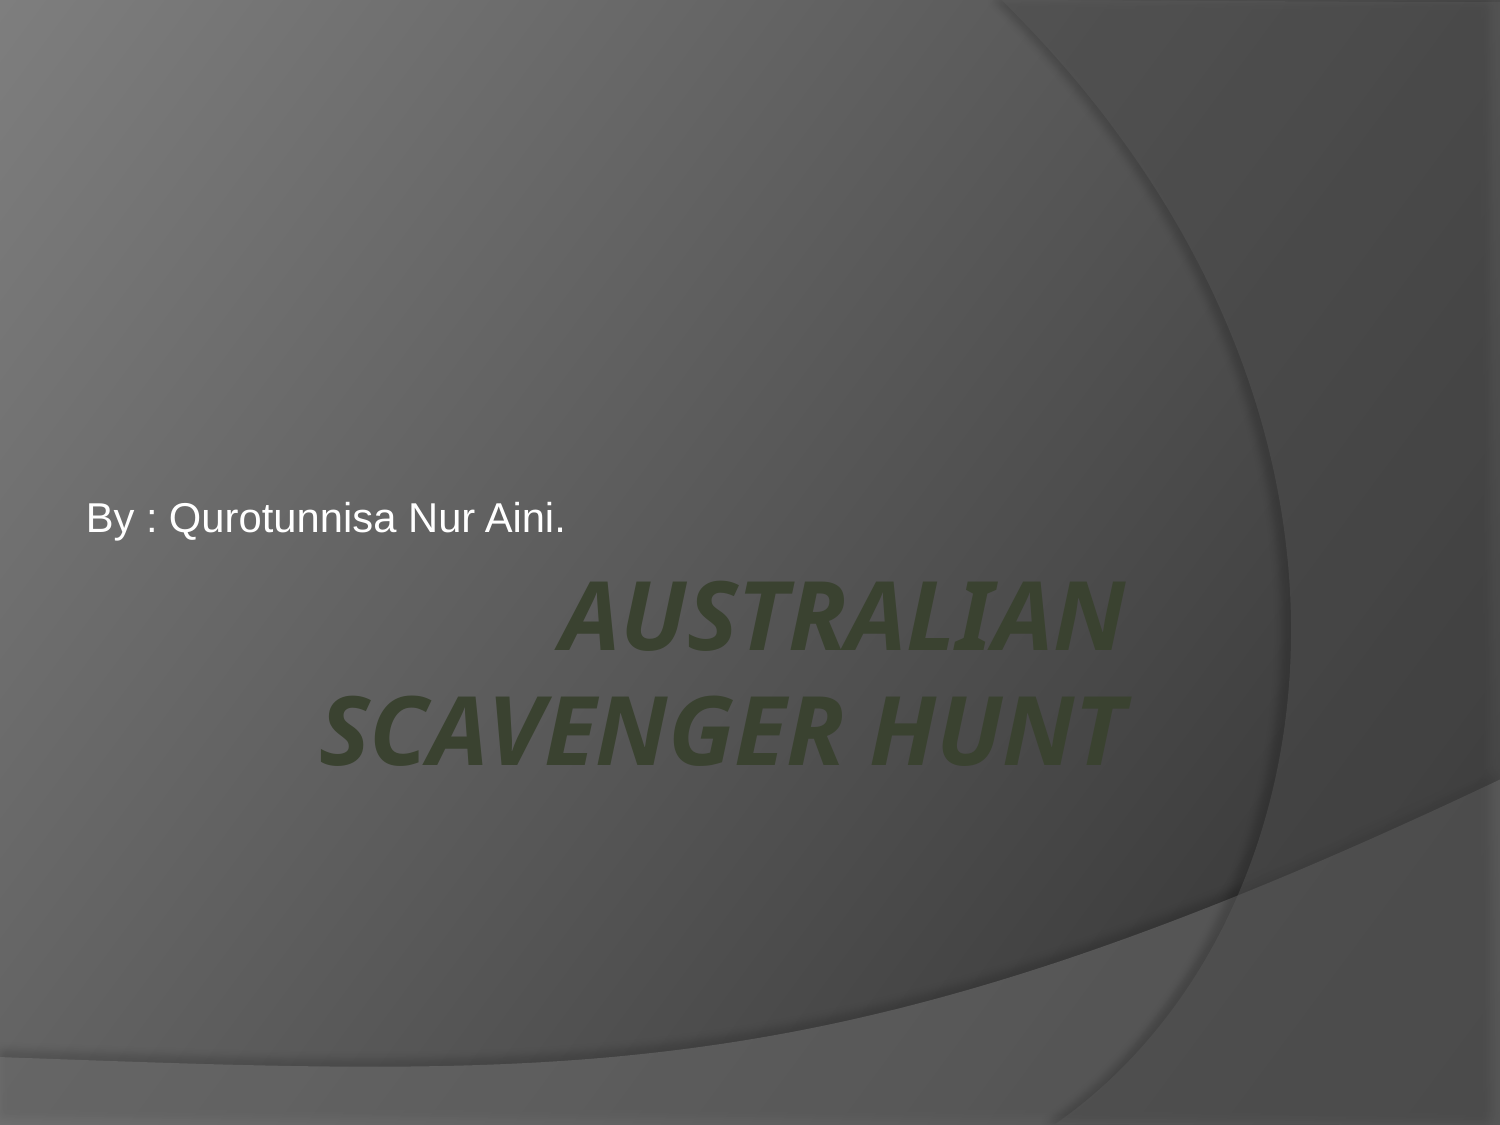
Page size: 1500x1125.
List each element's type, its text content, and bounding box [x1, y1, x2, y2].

subtitle By : Qurotunnisa Nur Aini. [71, 253, 1134, 541]
title AUSTRALIAN SCAVENGER HUNT [70, 547, 1134, 925]
